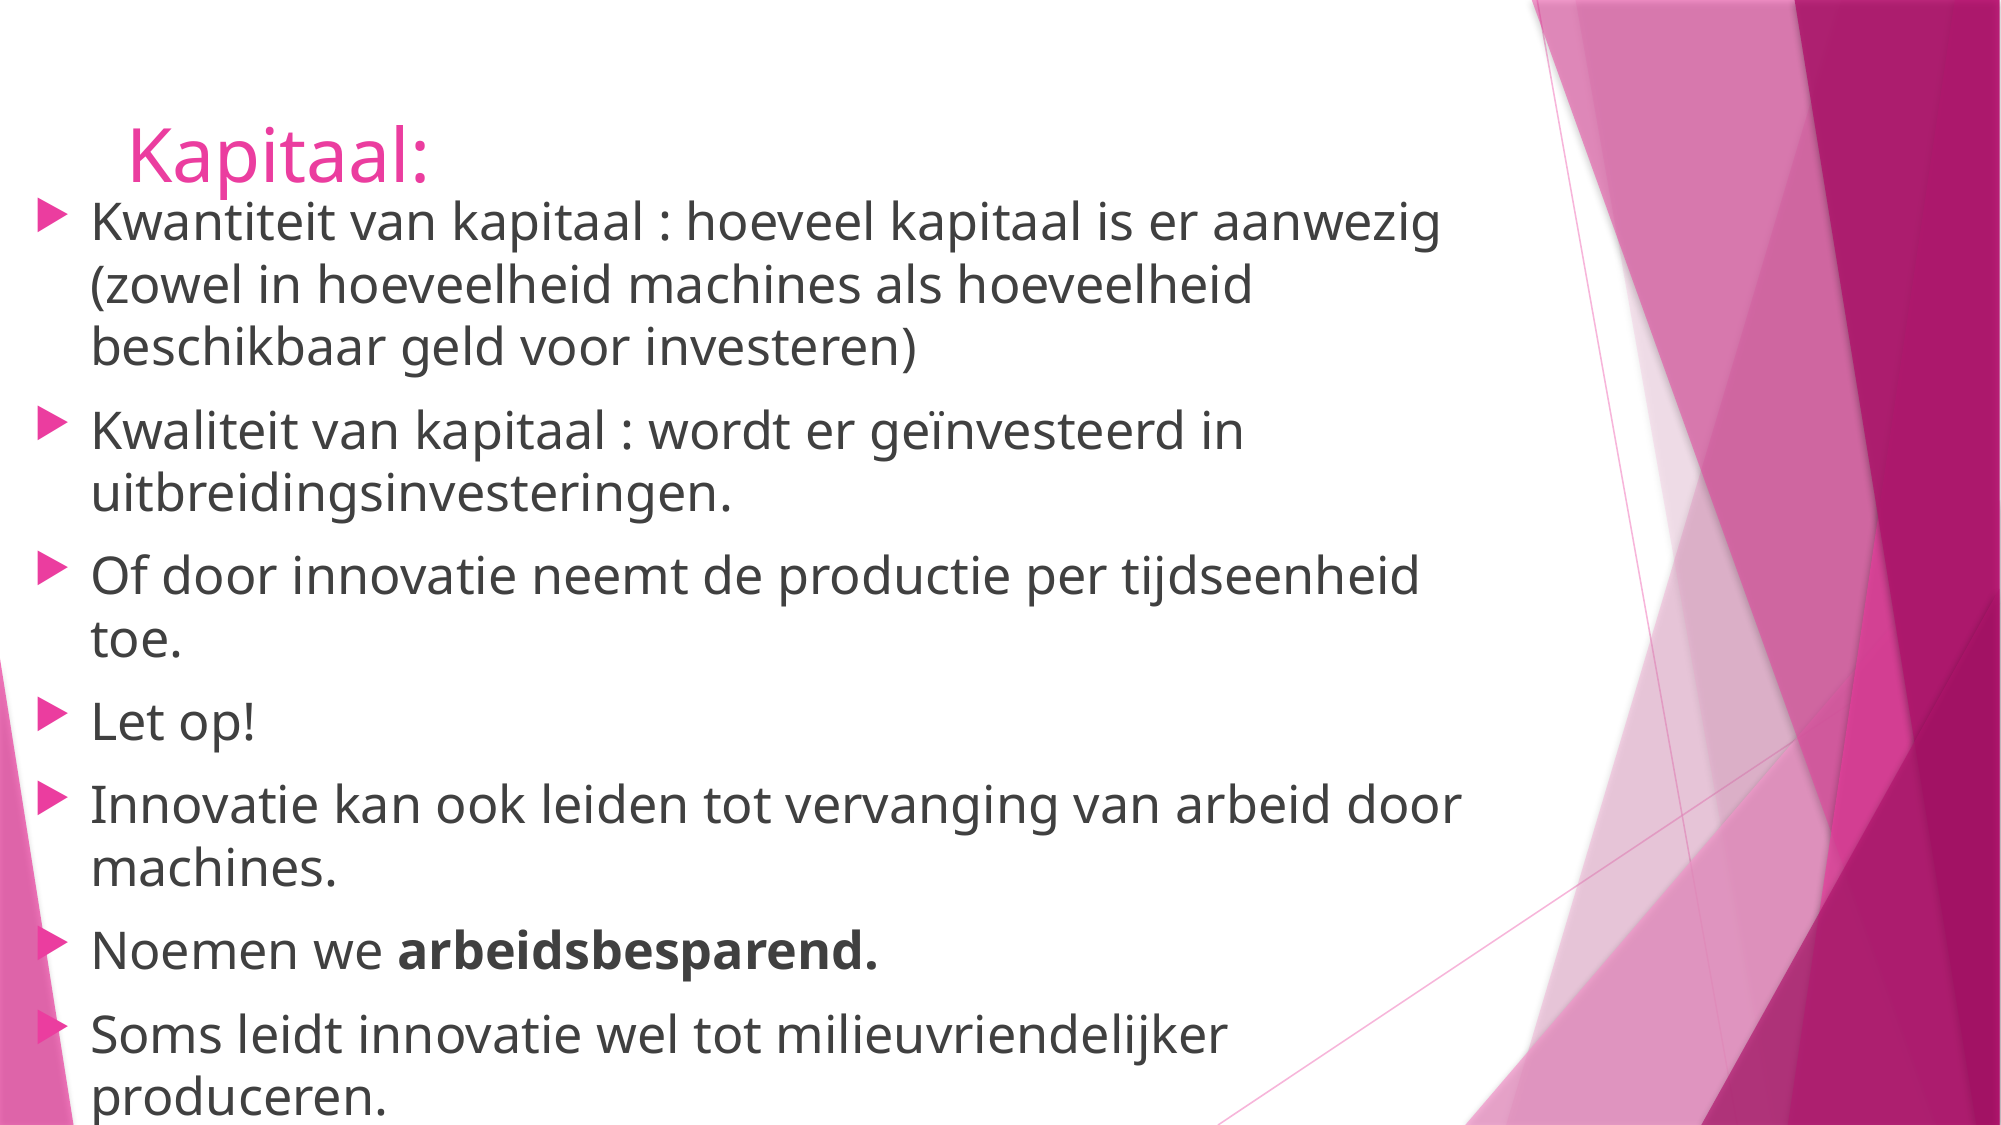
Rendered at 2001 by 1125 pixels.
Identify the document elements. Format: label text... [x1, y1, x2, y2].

title Kapitaal: [111, 99, 1522, 181]
list Kwantiteit van kapitaal : hoeveel kapitaal is er aanwezig (zowel in hoeveelheid machines als hoeveelheid beschikbaar geld voor investeren) Kwaliteit van kapitaal : wordt er geïnvesteerd in uitbreidingsinvesteringen. Of door innovatie neemt de productie per tijdseenheid toe. Let op! Innovatie kan ook leiden tot vervanging van arbeid door machines. Noemen we arbeidsbesparend. Soms leidt innovatie wel tot milieuvriendelijker produceren. Noemen we milieubesparend. [18, 181, 1522, 991]
